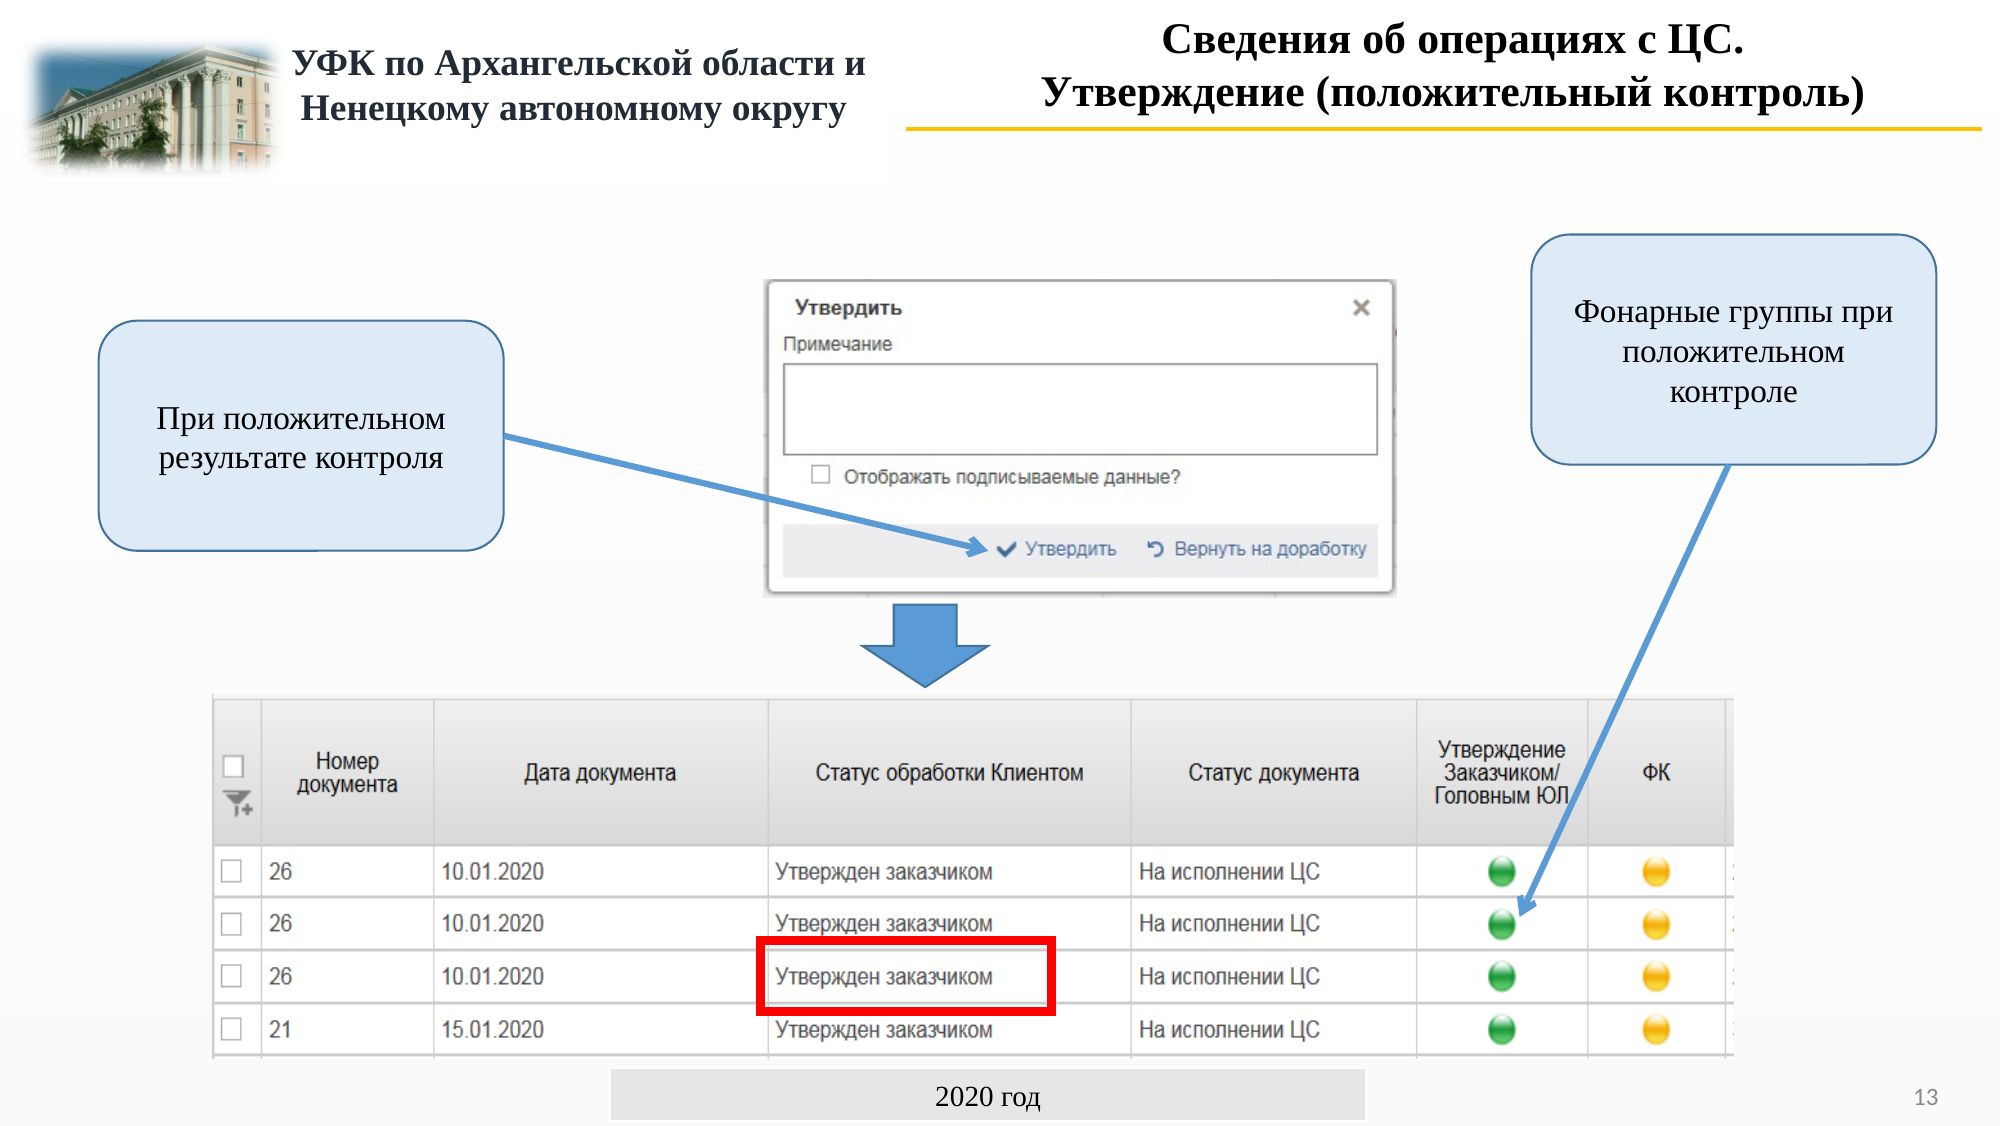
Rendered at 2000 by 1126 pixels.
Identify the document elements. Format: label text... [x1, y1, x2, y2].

picture [211, 694, 1734, 1059]
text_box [503, 435, 989, 551]
picture [763, 279, 1397, 598]
slide_number 13 [1503, 1065, 1954, 1126]
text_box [1519, 464, 1729, 917]
text_box Фонарные группы при положительном контроле [1530, 233, 1938, 466]
text_box 2020 год [609, 1067, 1367, 1122]
picture [19, 35, 286, 179]
text_box [858, 603, 992, 689]
text_box Сведения об операциях с ЦС. Утверждение (положительный контроль) [906, 0, 2000, 125]
text_box УФК по Архангельской области и Ненецкому автономному округу [267, 50, 890, 181]
text_box При положительном результате контроля [97, 319, 505, 552]
